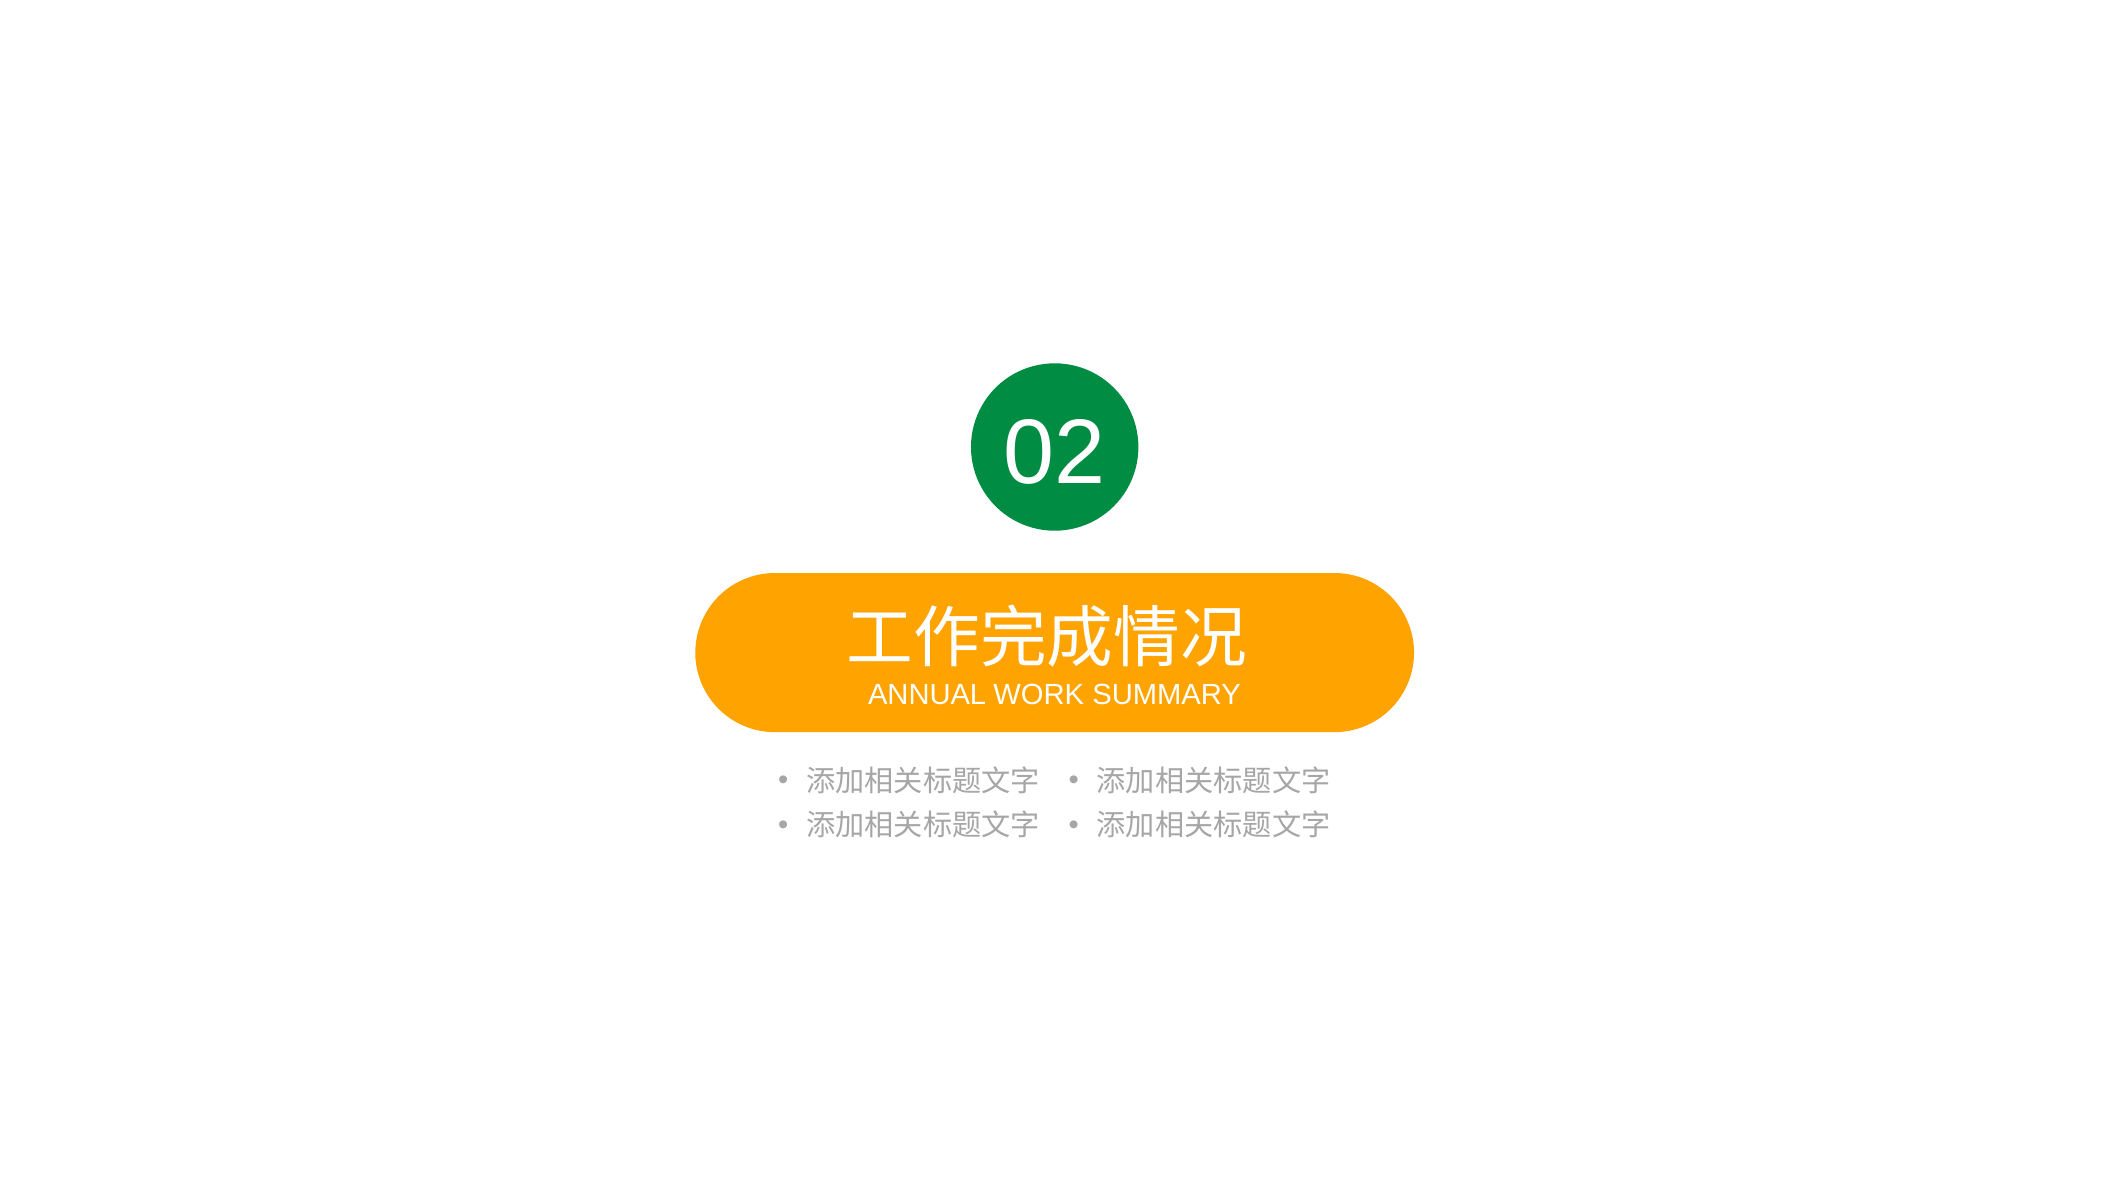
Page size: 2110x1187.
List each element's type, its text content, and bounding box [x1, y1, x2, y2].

text_box 02 [969, 362, 1140, 532]
text_box [694, 571, 1416, 734]
text_box 添加相关标题文字 [777, 806, 1041, 842]
text_box 添加相关标题文字 [1068, 762, 1331, 798]
text_box 添加相关标题文字 [1068, 806, 1331, 842]
text_box 添加相关标题文字 [777, 762, 1041, 798]
